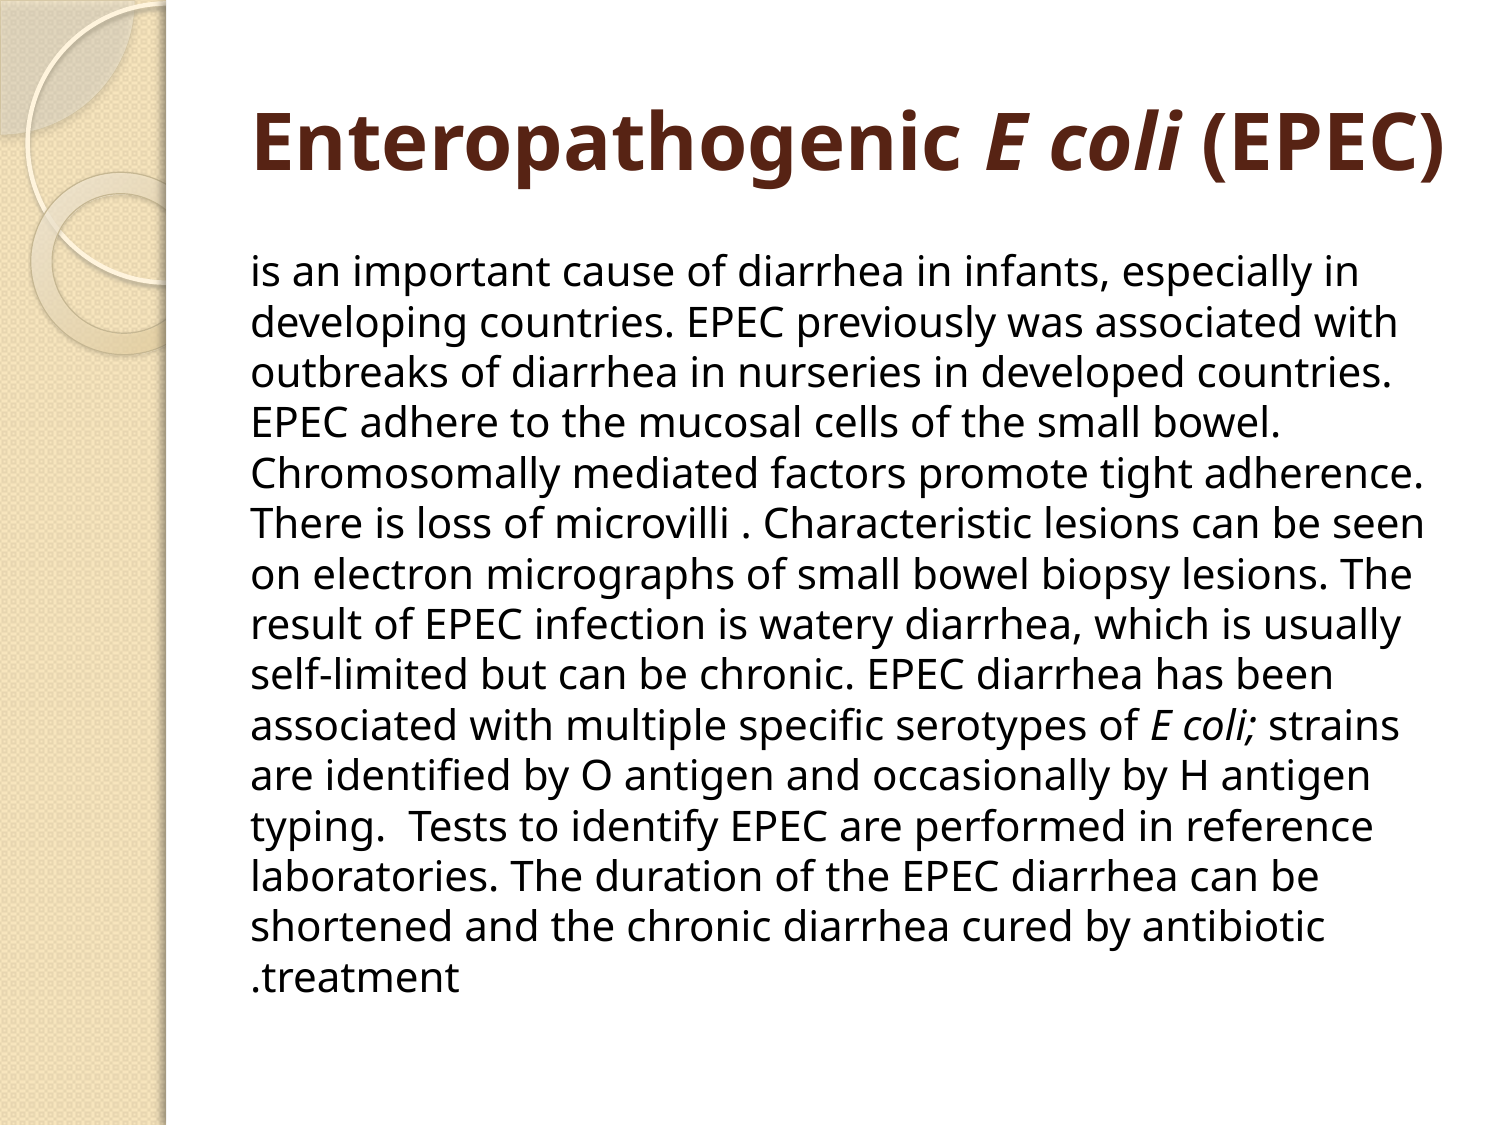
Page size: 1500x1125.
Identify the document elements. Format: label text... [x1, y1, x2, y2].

title Enteropathogenic E coli (EPEC) [235, 45, 1466, 233]
list is an important cause of diarrhea in infants, especially in developing countries. EPEC previously was associated with outbreaks of diarrhea in nurseries in developed countries. EPEC adhere to the mucosal cells of the small bowel. Chromosomally mediated factors promote tight adherence. There is loss of microvilli . Characteristic lesions can be seen on electron micrographs of small bowel biopsy lesions. The result of EPEC infection is watery diarrhea, which is usually self-limited but can be chronic. EPEC diarrhea has been associated with multiple specific serotypes of E coli; strains are identified by O antigen and occasionally by H antigen typing. Tests to identify EPEC are performed in reference laboratories. The duration of the EPEC diarrhea can be shortened and the chronic diarrhea cured by antibiotic treatment. [235, 237, 1466, 1025]
